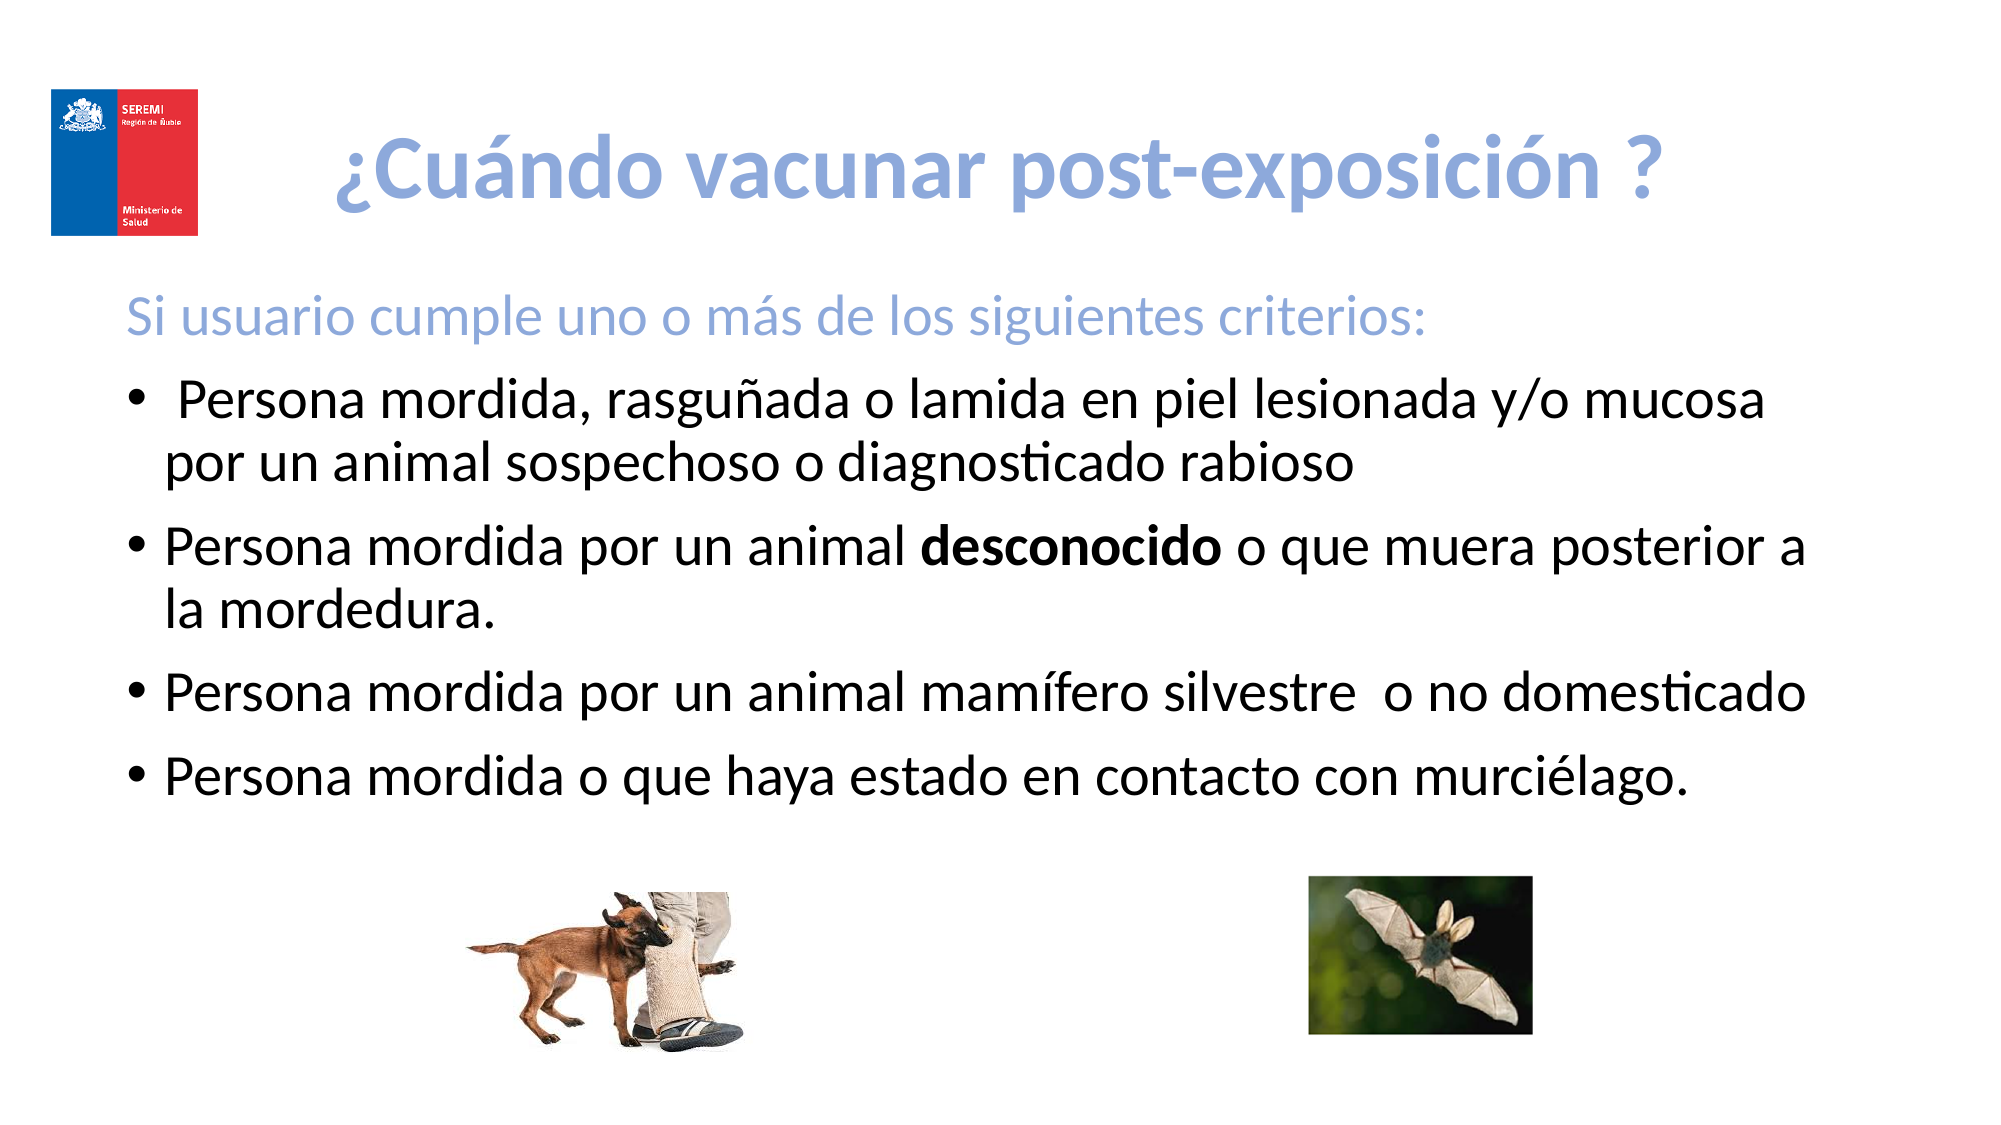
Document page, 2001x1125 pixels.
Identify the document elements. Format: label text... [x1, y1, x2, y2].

list Si usuario cumple uno o más de los siguientes criterios: Persona mordida, rasguñada o lamida en piel lesionada y/o mucosa por un animal sospechoso o diagnosticado rabioso Persona mordida por un animal desconocido o que muera posterior a la mordedura. Persona mordida por un animal mamífero silvestre o no domesticado Persona mordida o que haya estado en contacto con murciélago. [111, 277, 1837, 992]
picture [51, 89, 198, 236]
picture [1307, 873, 1533, 1037]
title ¿Cuándo vacunar post-exposición ? [137, 59, 1863, 278]
picture [464, 892, 759, 1054]
